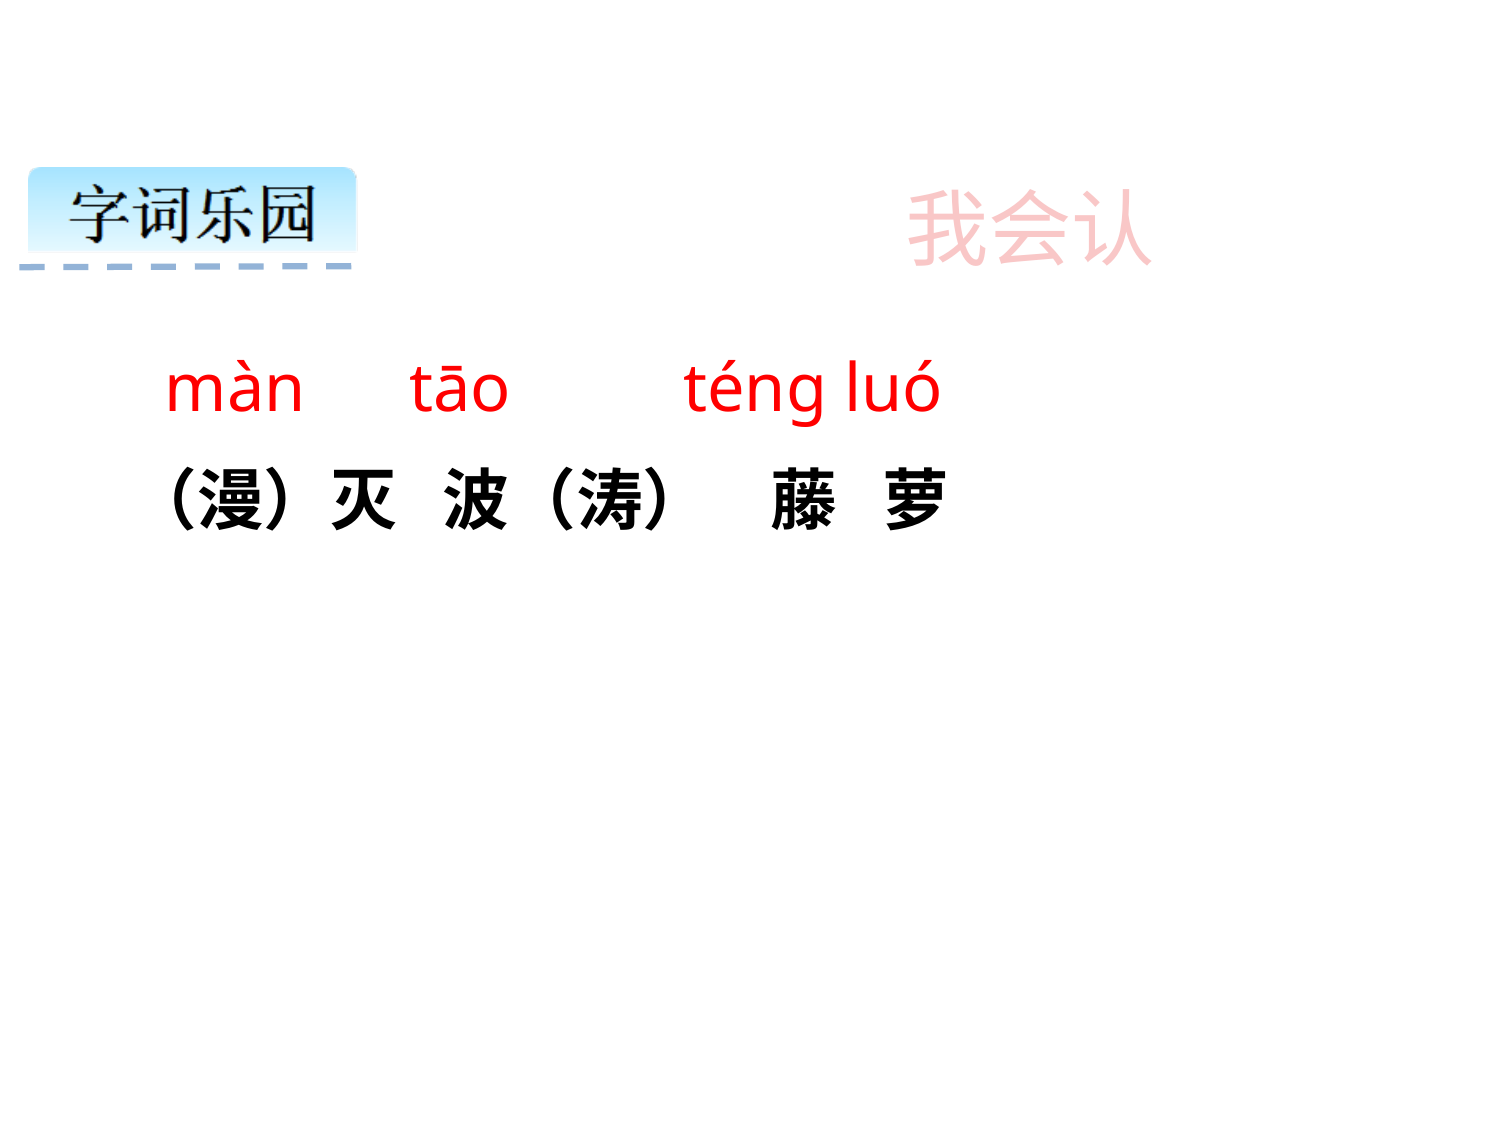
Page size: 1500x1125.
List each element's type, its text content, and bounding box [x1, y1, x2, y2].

text_box 我会认 [876, 168, 1184, 284]
picture [28, 167, 361, 256]
text_box màn tāo téng luó （漫）灭 波（涛） 藤 萝 [115, 337, 1374, 546]
